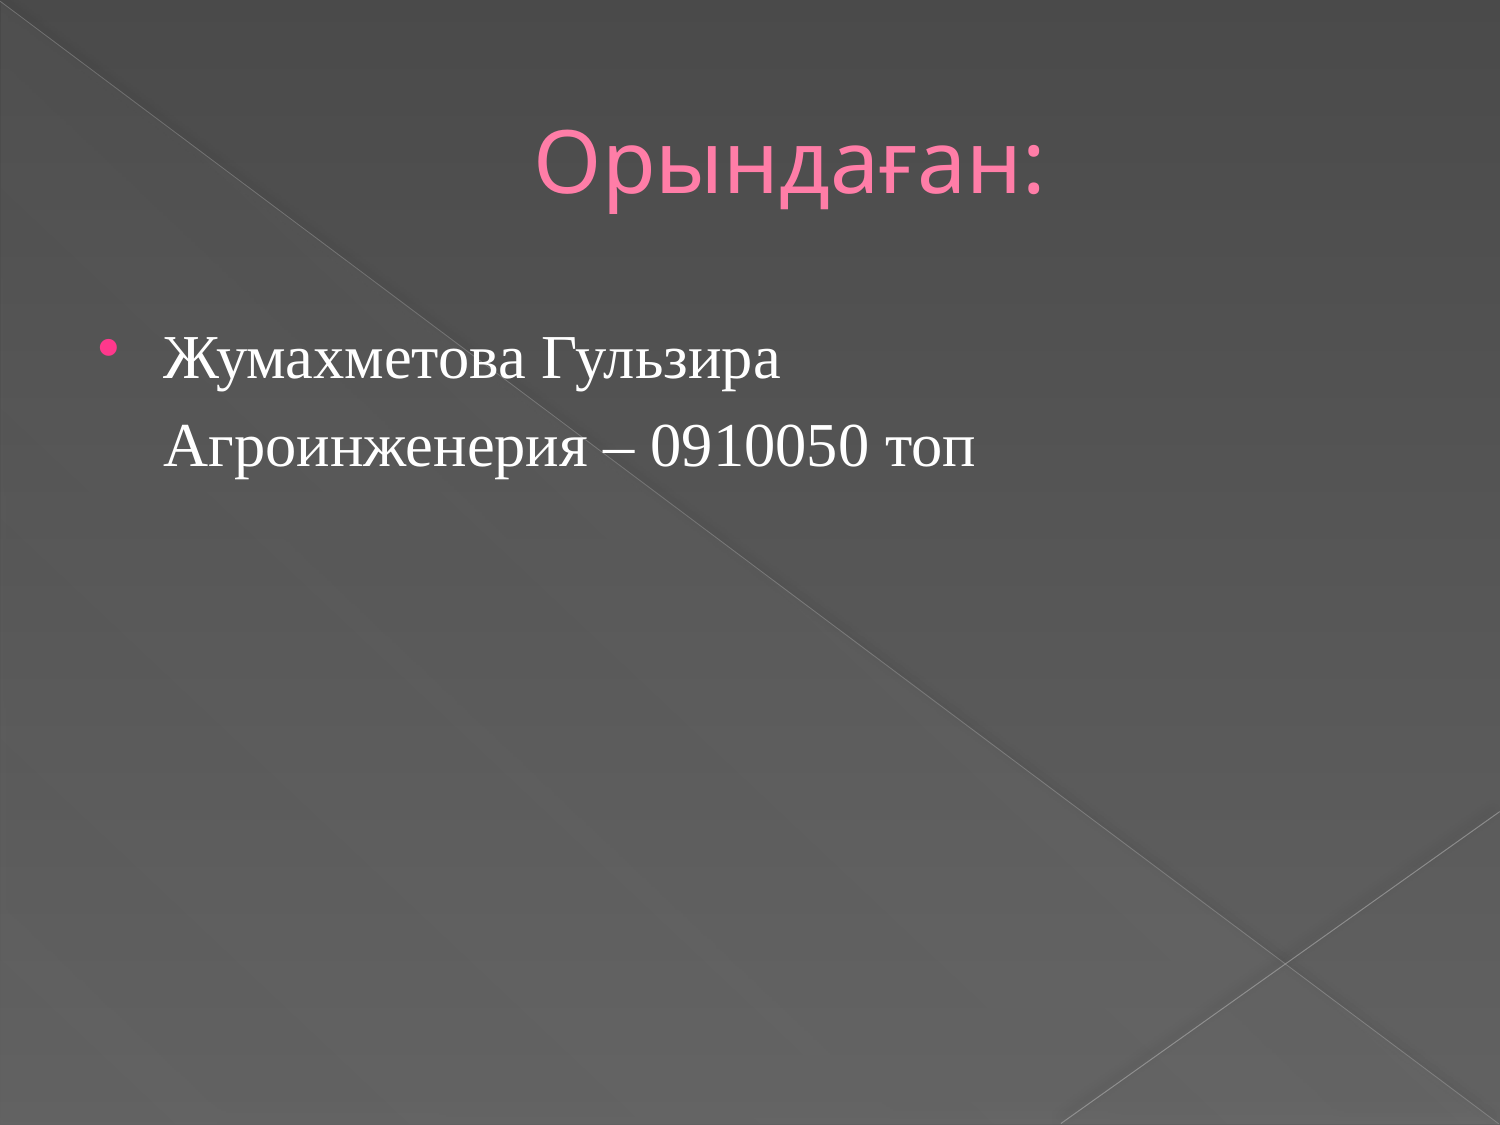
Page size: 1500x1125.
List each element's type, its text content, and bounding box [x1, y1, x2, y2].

title Орындаған: [75, 43, 1425, 274]
list Жумахметова Гульзира Агроинженерия – 0910050 топ [75, 308, 1425, 1059]
